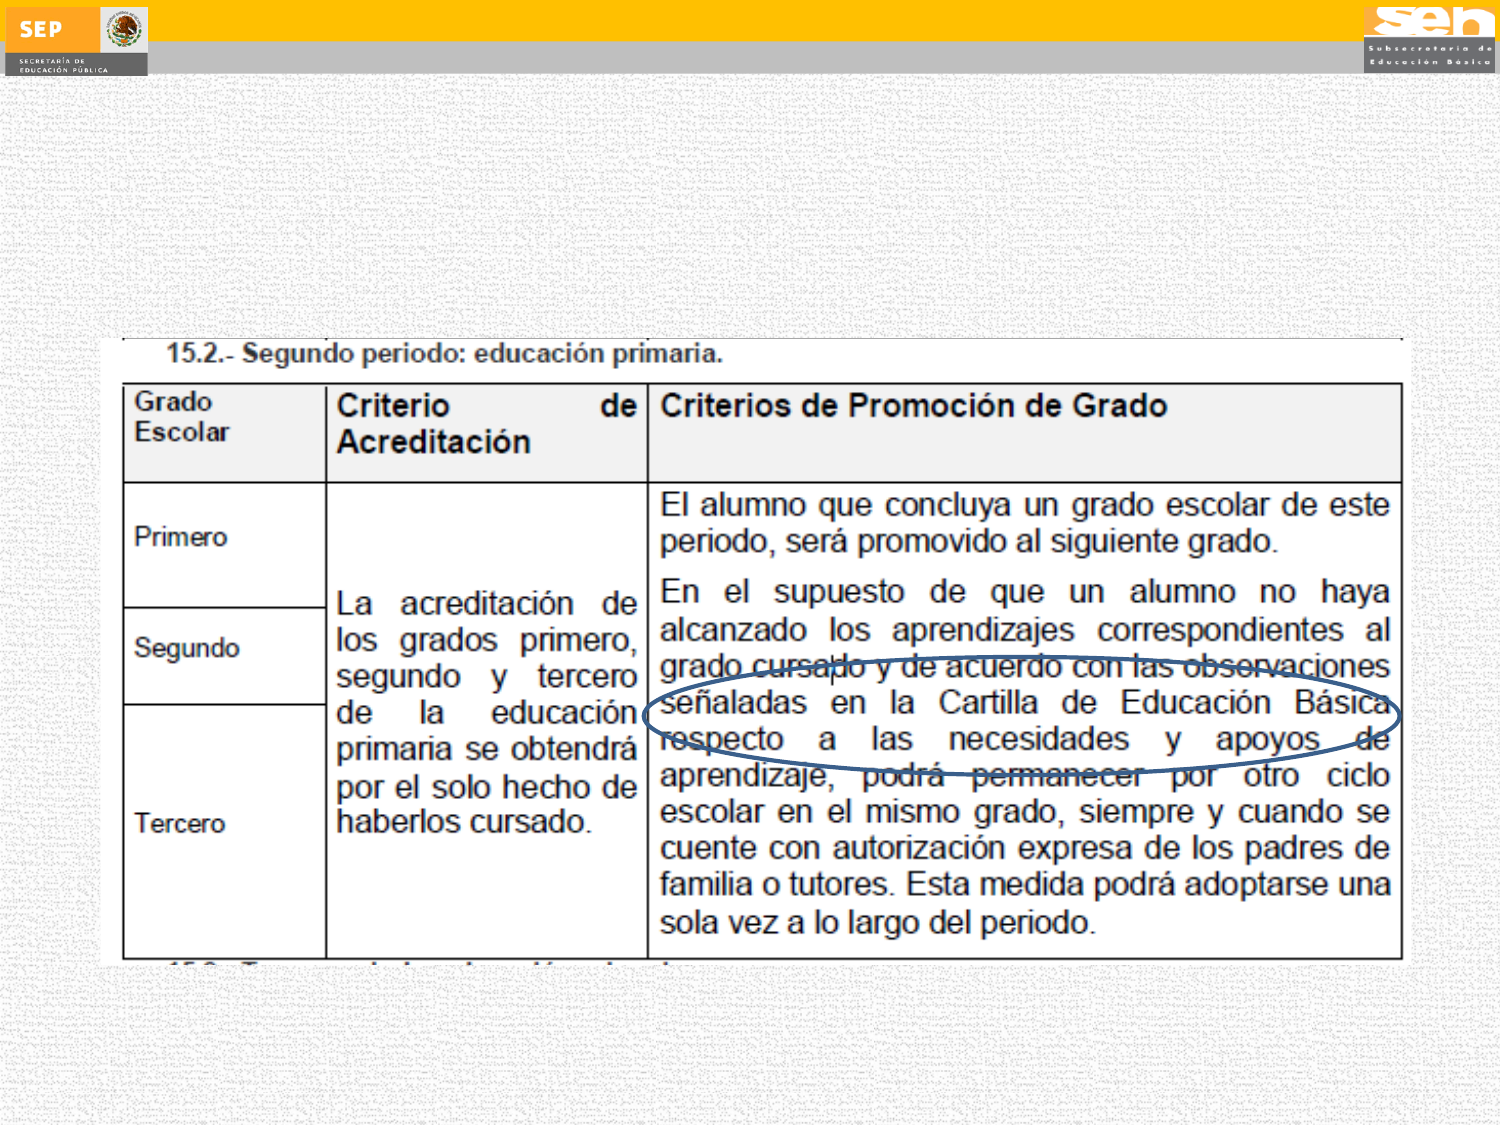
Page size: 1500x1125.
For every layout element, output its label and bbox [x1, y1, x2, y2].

list [99, 337, 1412, 965]
picture [1364, 7, 1495, 73]
picture [5, 7, 148, 76]
